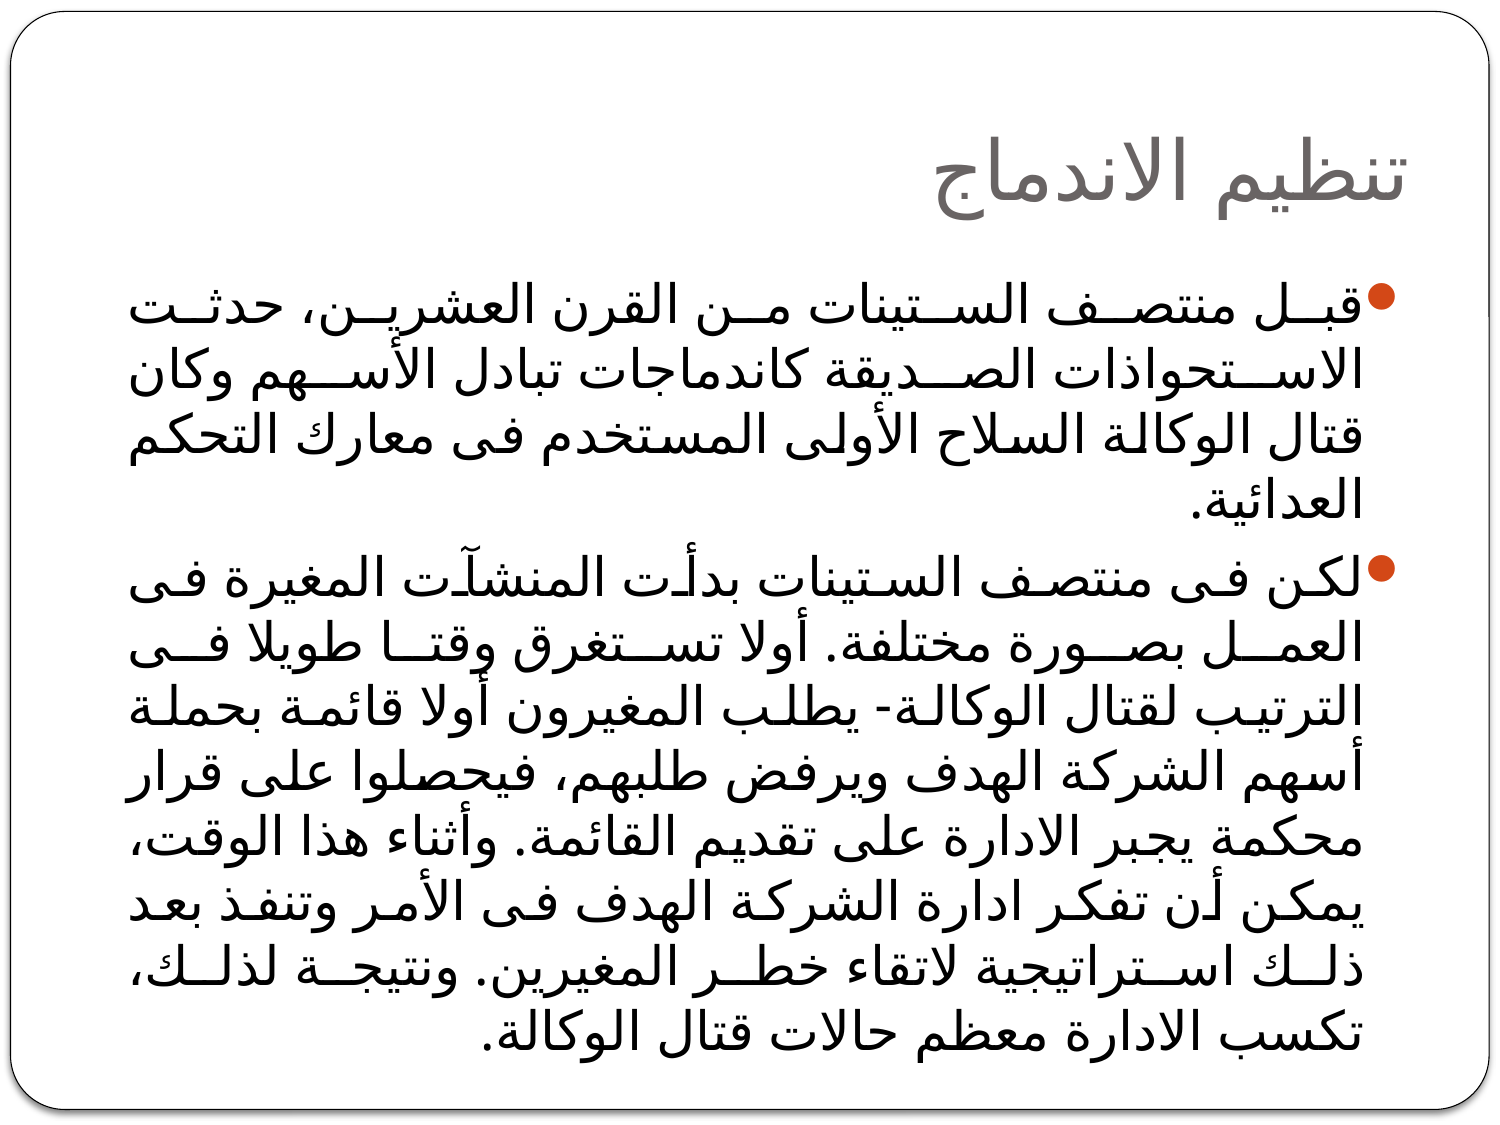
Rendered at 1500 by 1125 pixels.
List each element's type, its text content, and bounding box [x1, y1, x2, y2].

list قبل منتصف الستينات من القرن العشرين، حدثت الاستحواذات الصديقة كاندماجات تبادل الأسهم وكان قتال الوكالة السلاح الأولى المستخدم فى معارك التحكم العدائية. لكن فى منتصف الستينات بدأت المنشآت المغيرة فى العمل بصورة مختلفة. أولا تستغرق وقتا طويلا فى الترتيب لقتال الوكالة- يطلب المغيرون أولا قائمة بحملة أسهم الشركة الهدف ويرفض طلبهم، فيحصلوا على قرار محكمة يجبر الادارة على تقديم القائمة. وأثناء هذا الوقت، يمكن أن تفكر ادارة الشركة الهدف فى الأمر وتنفذ بعد ذلك استراتيجية لاتقاء خطر المغيرين. ونتيجة لذلك، تكسب الادارة معظم حالات قتال الوكالة. [112, 262, 1425, 988]
title تنظيم الاندماج [150, 45, 1425, 233]
